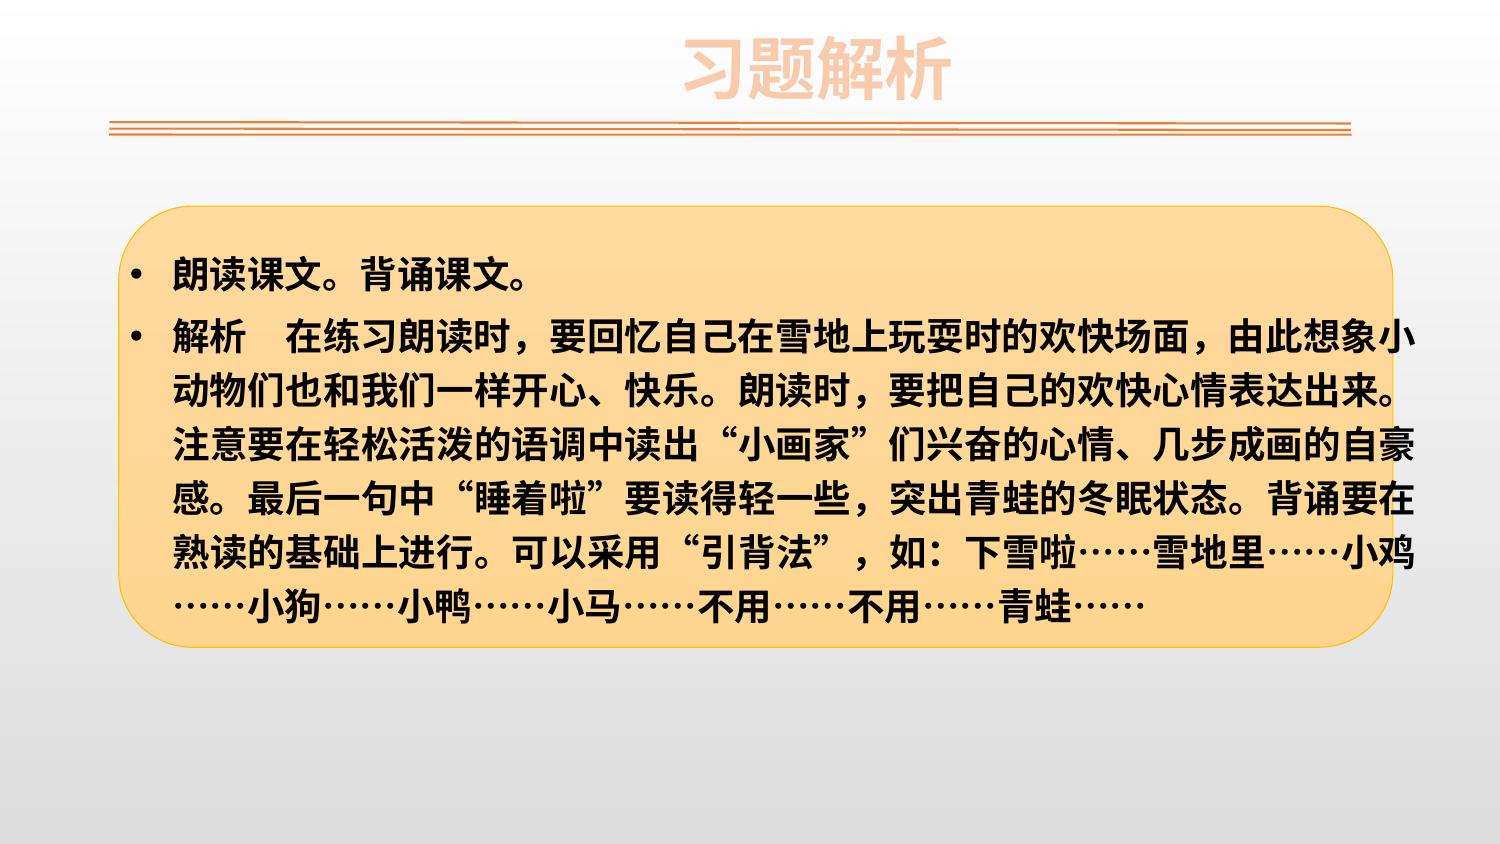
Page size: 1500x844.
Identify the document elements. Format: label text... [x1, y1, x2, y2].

text_box 朗读课文。背诵课文。 解析 在练习朗读时，要回忆自己在雪地上玩耍时的欢快场面，由此想象小动物们也和我们一样开心、快乐。朗读时，要把自己的欢快心情表达出来。注意要在轻松活泼的语调中读出“小画家”们兴奋的心情、几步成画的自豪感。最后一句中“睡着啦”要读得轻一些，突出青蛙的冬眠状态。背诵要在熟读的基础上进行。可以采用“引背法”，如：下雪啦……雪地里……小鸡……小狗……小鸭……小马……不用……不用……青蛙…… [118, 236, 1428, 572]
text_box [109, 122, 1352, 135]
text_box 习题解析 [625, 19, 1008, 114]
text_box [132, 205, 1380, 236]
text_box [118, 572, 1394, 648]
